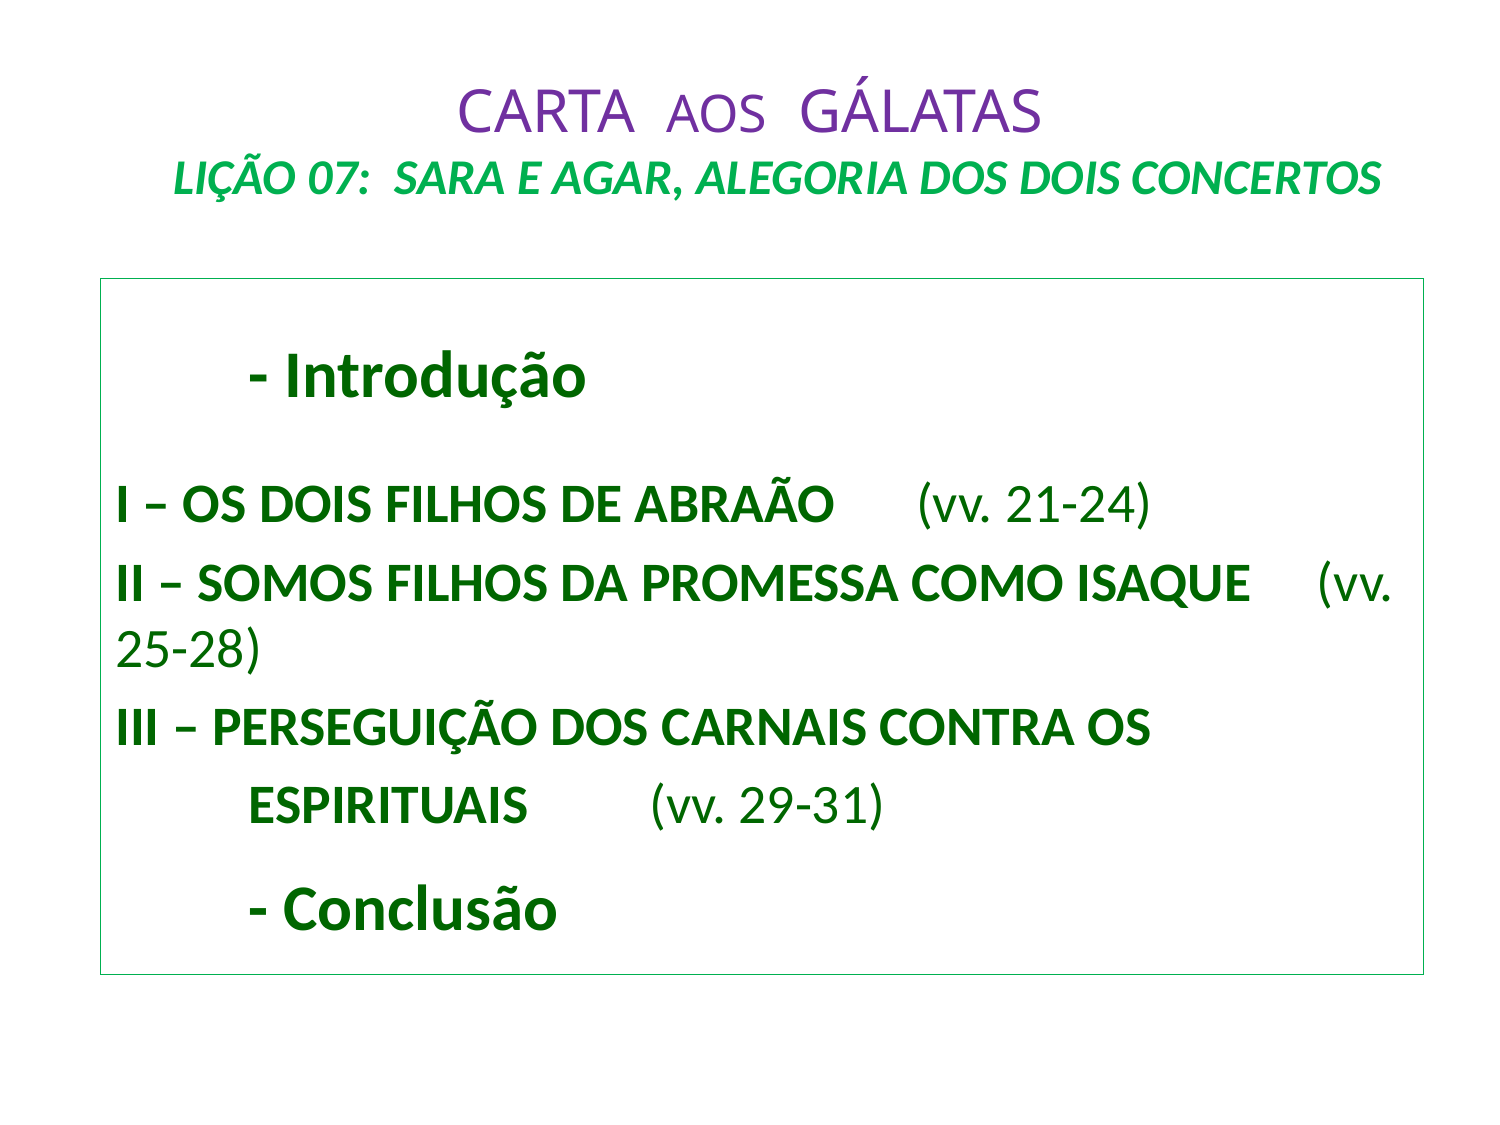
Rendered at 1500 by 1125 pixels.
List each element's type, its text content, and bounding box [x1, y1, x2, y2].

list - Introdução I – OS DOIS FILHOS DE ABRAÃO (vv. 21-24) II – SOMOS FILHOS DA PROMESSA COMO ISAQUE (vv. 25-28) III – PERSEGUIÇÃO DOS CARNAIS CONTRA OS ESPIRITUAIS (vv. 29-31) - Conclusão [100, 278, 1424, 975]
title CARTA AOS GÁLATAS LIÇÃO 07: SARA E AGAR, ALEGORIA DOS DOIS CONCERTOS [75, 45, 1425, 233]
